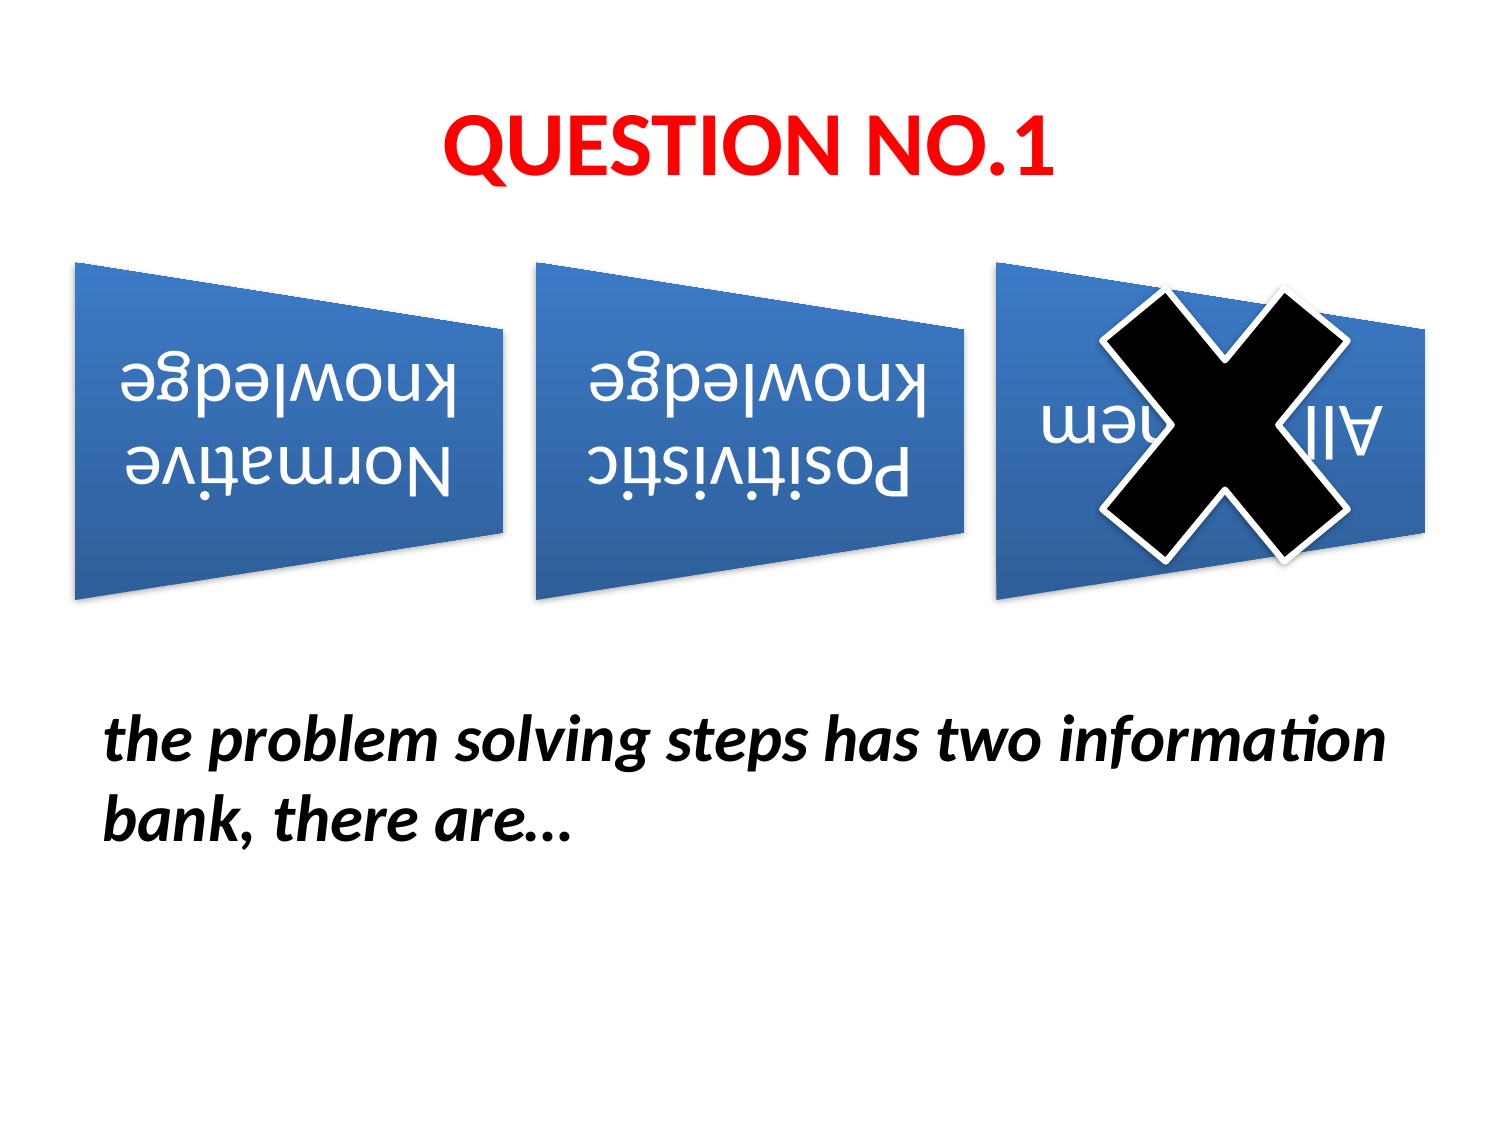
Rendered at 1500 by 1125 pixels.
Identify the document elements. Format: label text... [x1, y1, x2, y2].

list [74, 262, 1426, 601]
list the problem solving steps has two information bank, there are… [87, 687, 1426, 1006]
title QUESTION NO.1 [74, 44, 1426, 233]
